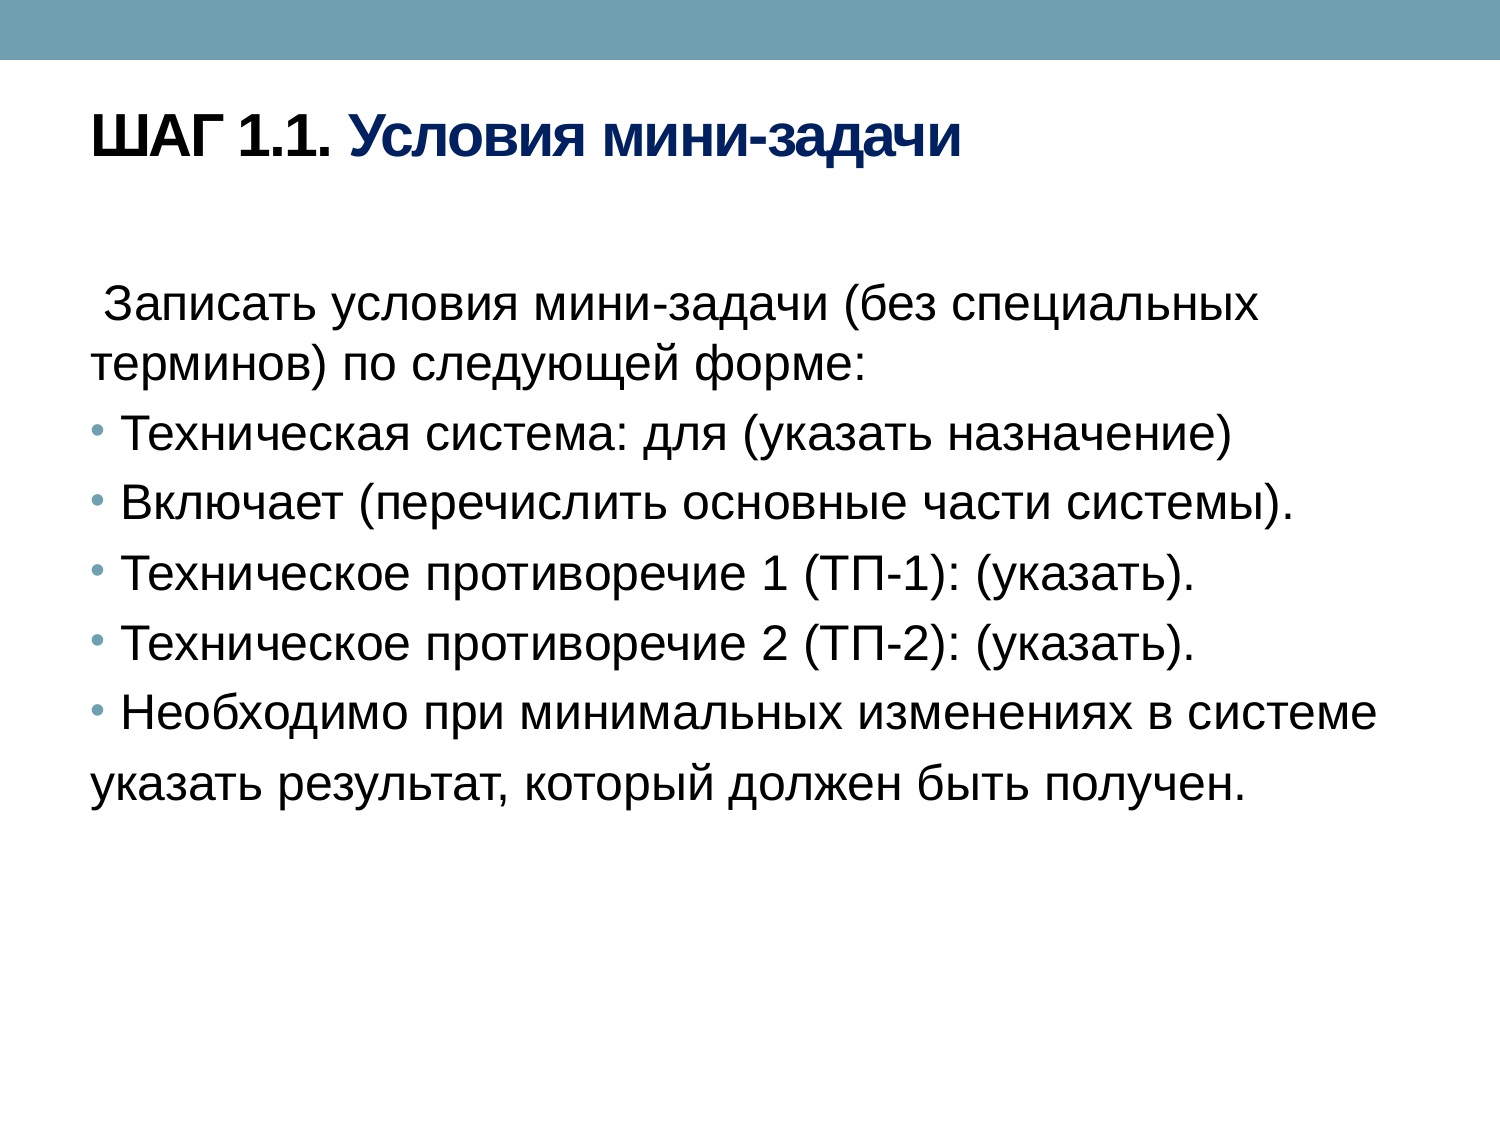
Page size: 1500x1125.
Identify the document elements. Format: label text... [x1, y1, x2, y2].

list Записать условия мини-задачи (без специальных терминов) по следующей форме: Техническая система: для (указать назначение) Включает (перечислить основные части системы). Техническое противоречие 1 (ТП-1): (указать). Техническое противоречие 2 (ТП-2): (указать). Необходимо при минимальных изменениях в системе указать результат, который должен быть получен. [75, 262, 1425, 1063]
title ШАГ 1.1. Условия мини-задачи [75, 87, 1425, 250]
